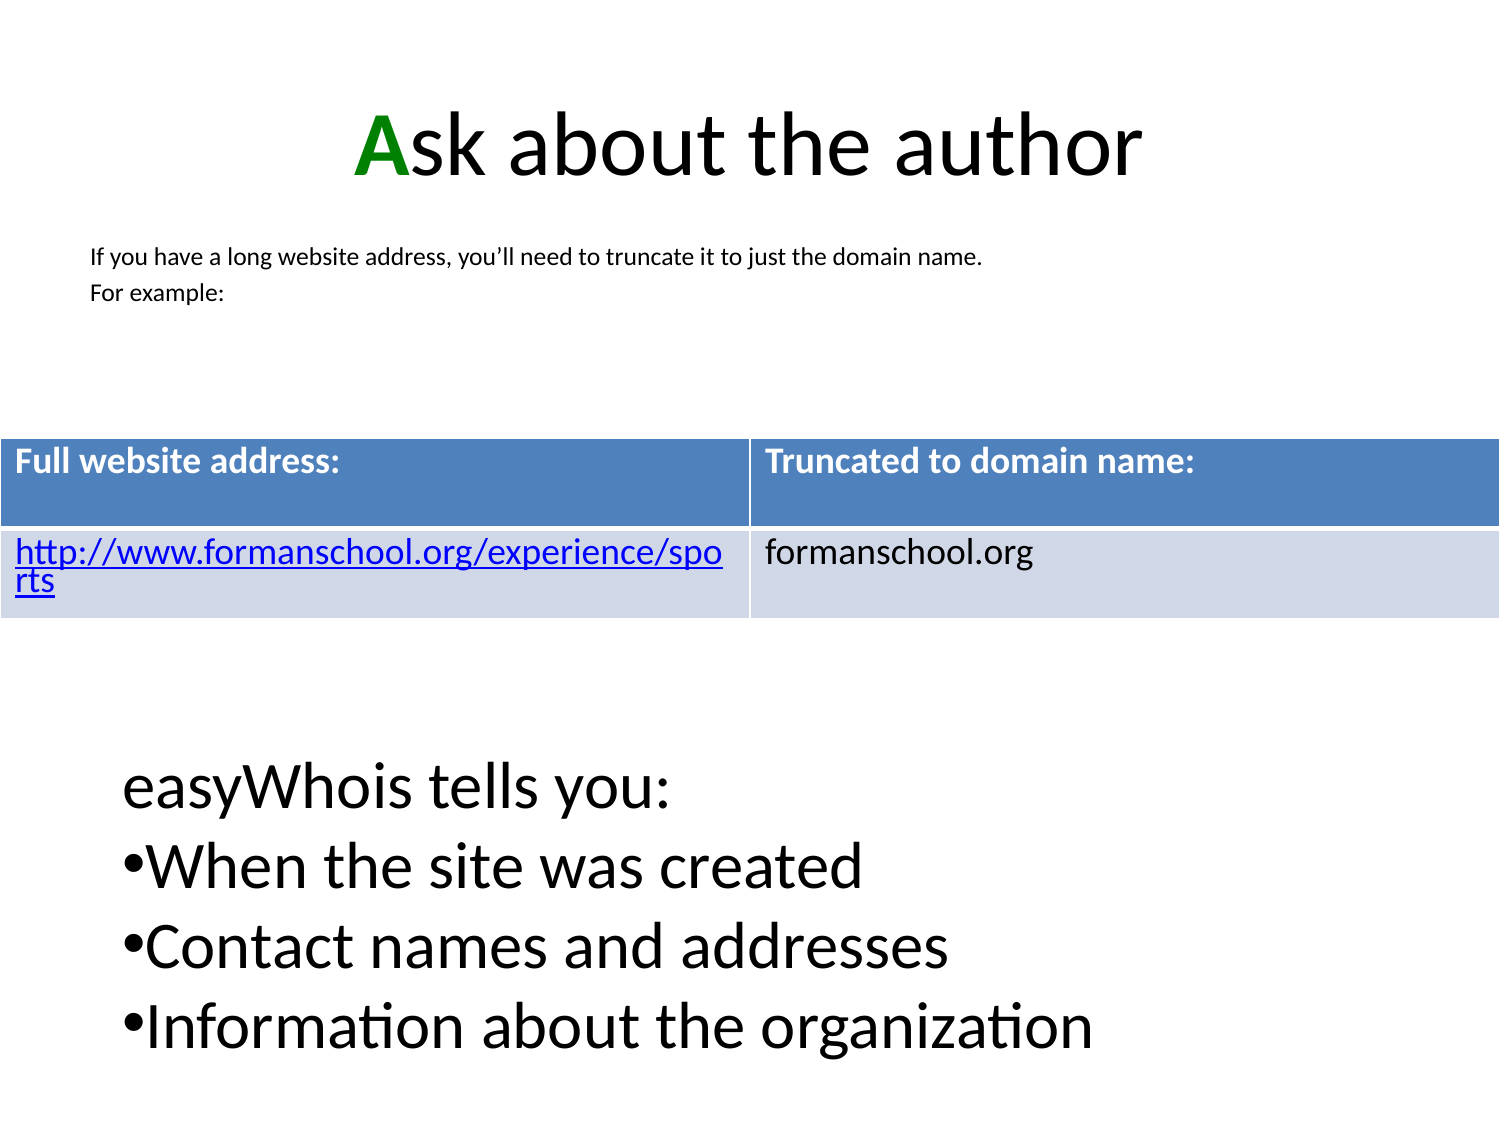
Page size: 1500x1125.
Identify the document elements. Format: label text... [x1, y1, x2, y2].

table_header Truncated to domain name: [751, 439, 1499, 526]
text_box easyWhois tells you: When the site was created Contact names and addresses Information about the organization [107, 734, 1330, 1070]
table_cell http://www.formanschool.org/experience/sports [1, 531, 749, 618]
table_cell formanschool.org [751, 531, 1499, 618]
list If you have a long website address, you’ll need to truncate it to just the domain name. For example: [75, 232, 1425, 396]
table_header Full website address: [1, 439, 749, 526]
title Ask about the author [75, 45, 1425, 232]
